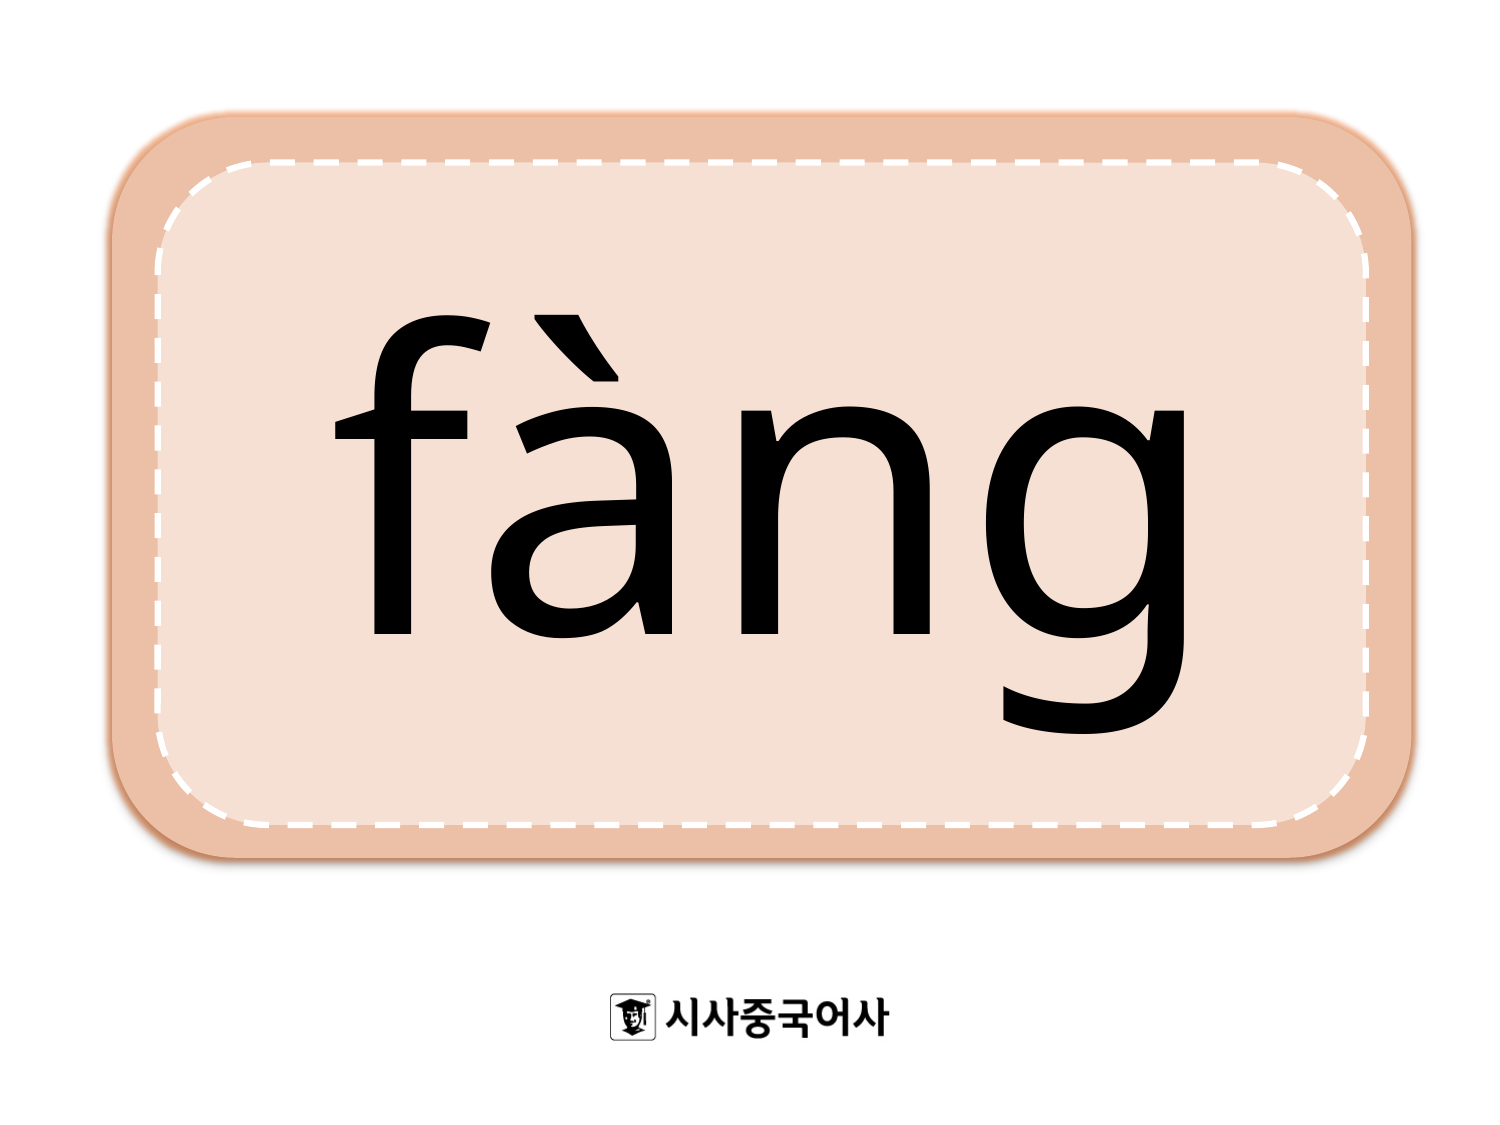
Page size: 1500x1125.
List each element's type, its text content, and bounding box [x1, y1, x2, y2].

picture [602, 987, 898, 1047]
text_box fàng [171, 136, 1380, 799]
